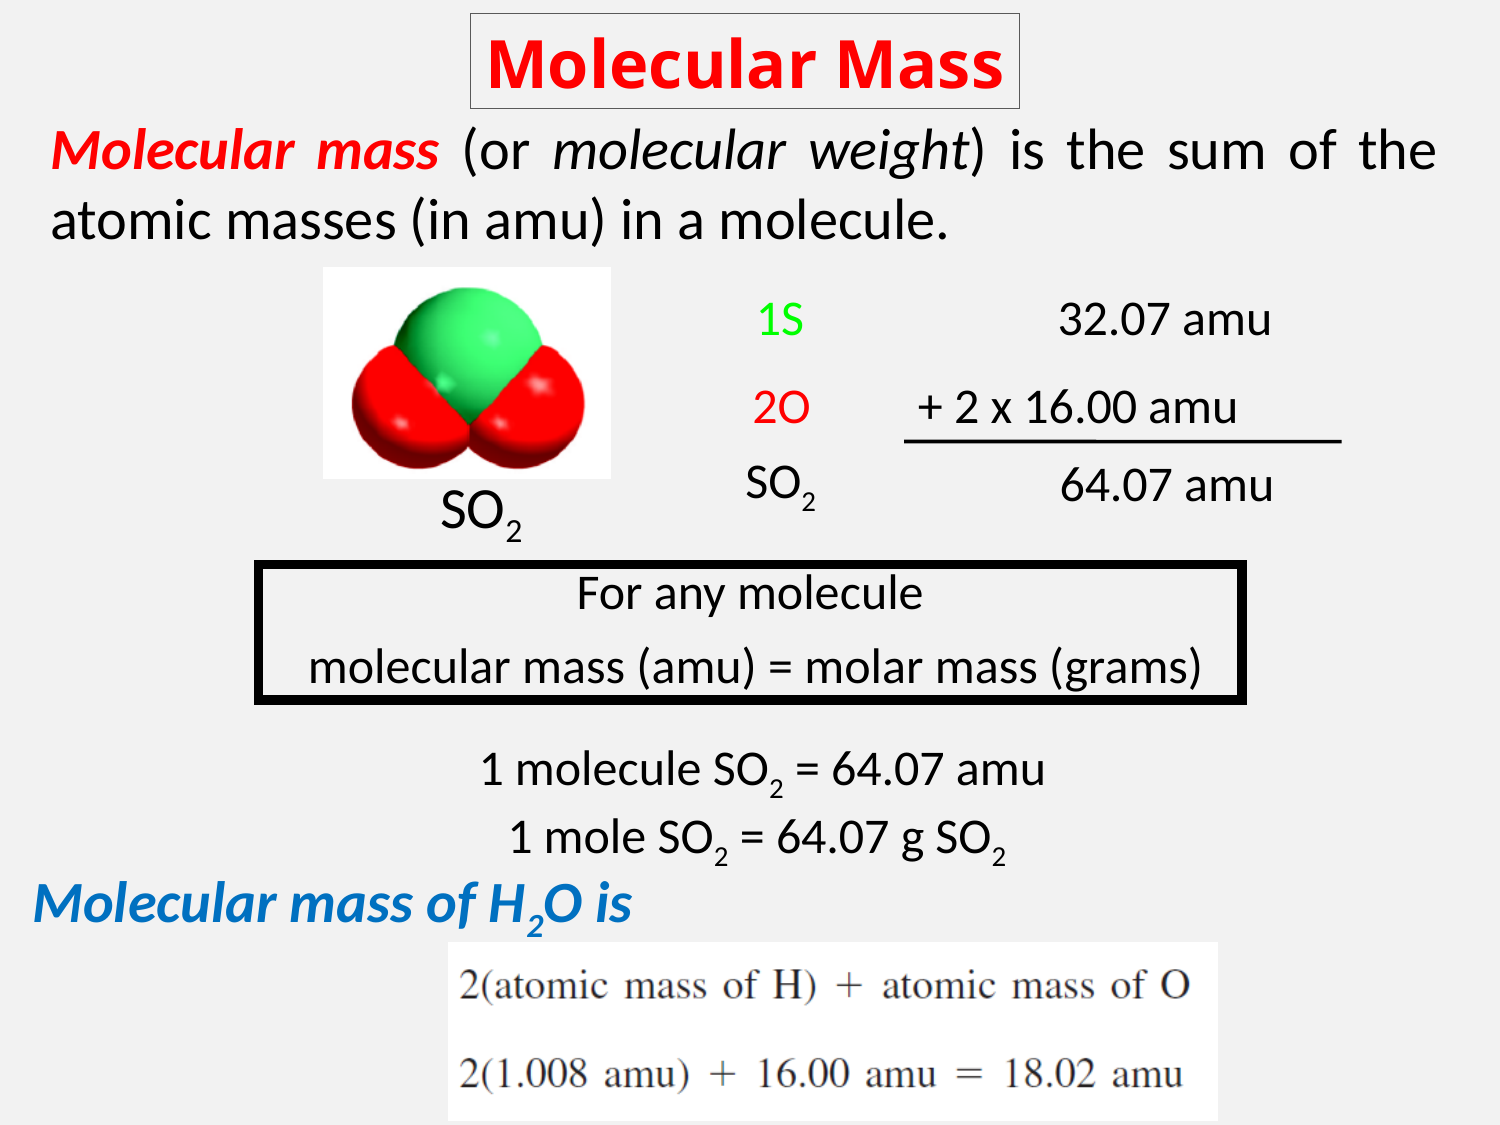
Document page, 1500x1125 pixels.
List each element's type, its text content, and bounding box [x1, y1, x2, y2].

picture [448, 942, 1218, 1121]
text_box For any molecule molecular mass (amu) = molar mass (grams) [258, 564, 1243, 700]
text_box 1 molecule SO2 = 64.07 amu 1 mole SO2 = 64.07 g SO2 [463, 728, 1062, 880]
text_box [729, 441, 1291, 520]
text_box Molecular Mass [470, 13, 1020, 103]
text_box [323, 267, 611, 533]
text_box Molecular mass of H2O is [17, 857, 751, 952]
text_box Molecular mass (or molecular weight) is the sum of the atomic masses (in amu) in a molecule. [35, 103, 1453, 259]
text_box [740, 277, 1289, 354]
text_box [737, 366, 1342, 443]
